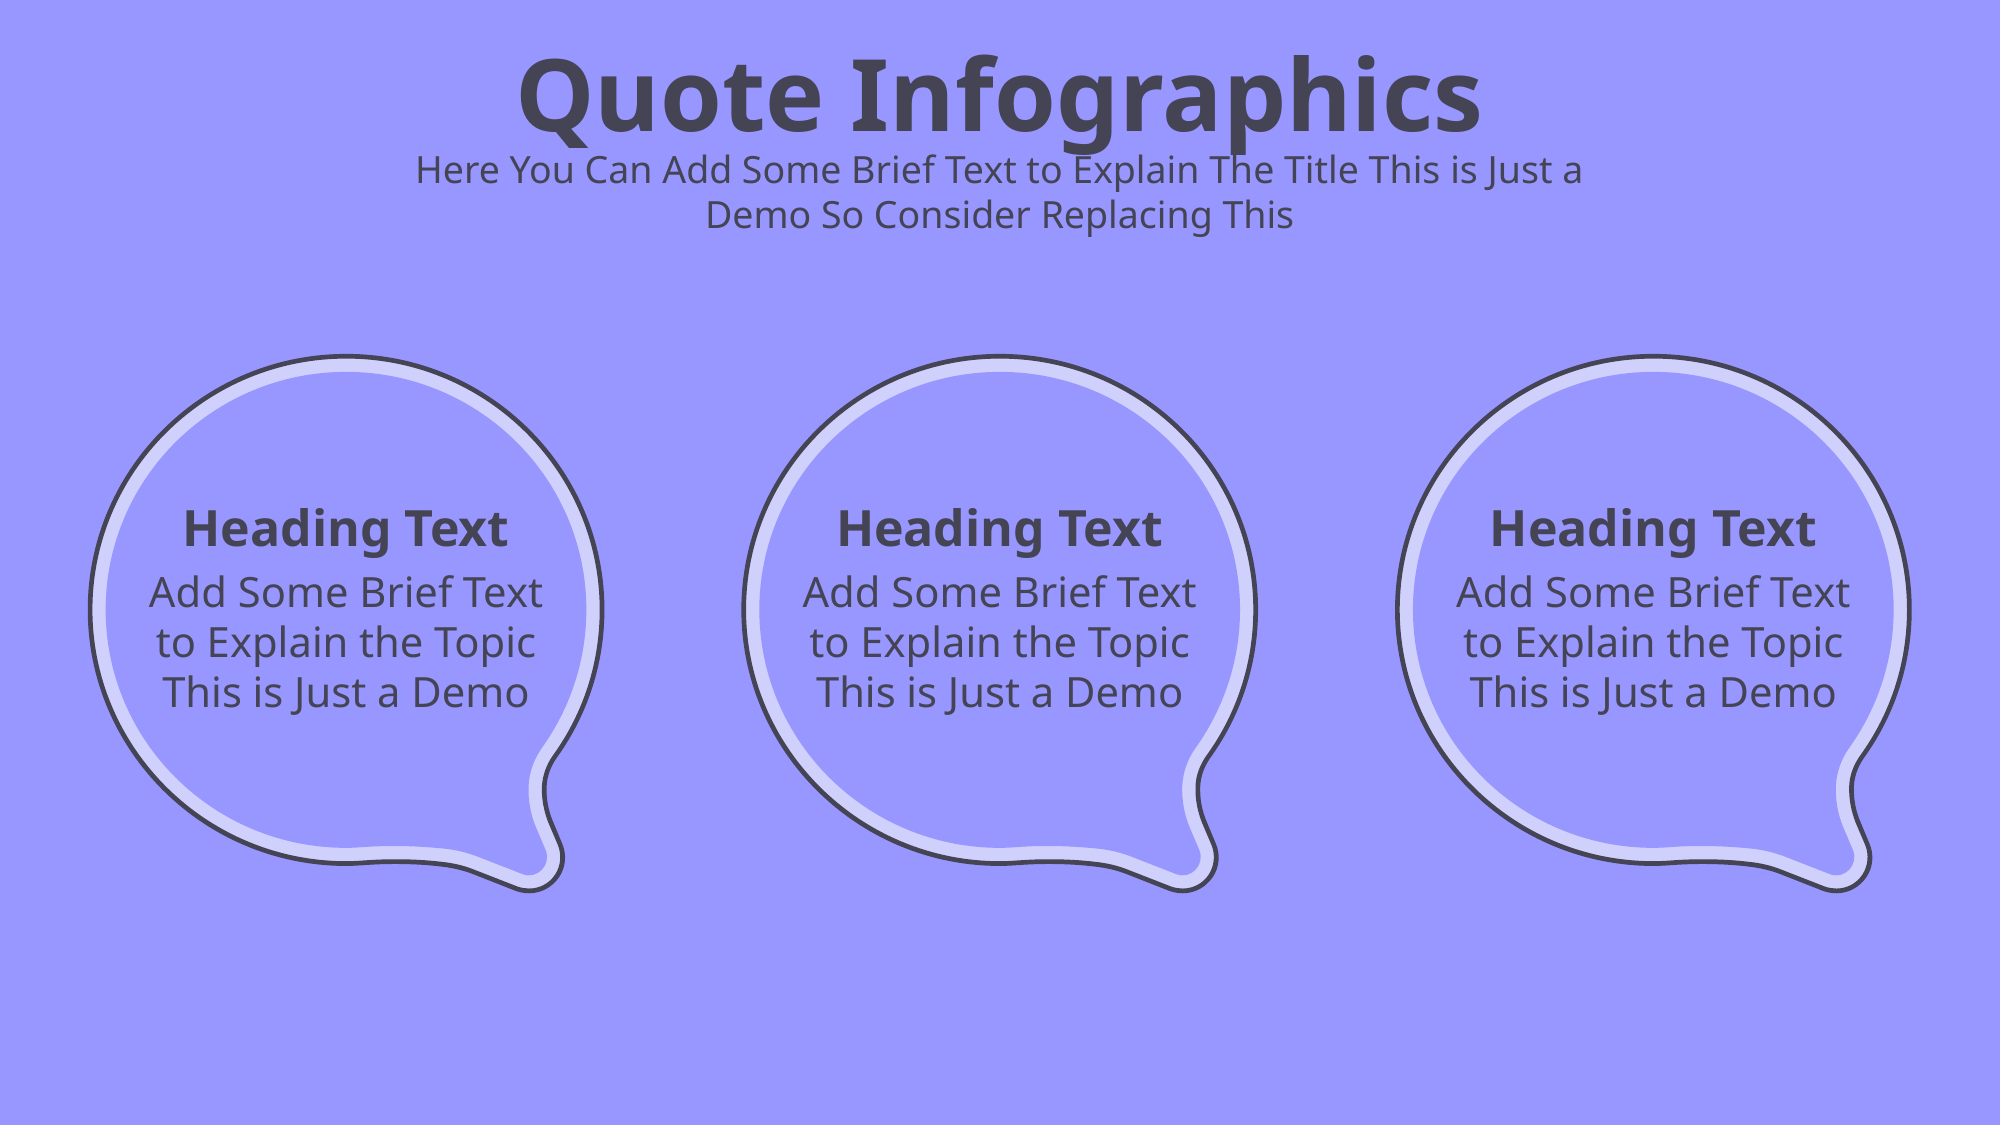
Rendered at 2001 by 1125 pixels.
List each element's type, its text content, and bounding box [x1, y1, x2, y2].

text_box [87, 353, 605, 894]
text_box Here You Can Add Some Brief Text to Explain The Title This is Just a Demo So Consider Replacing This [345, 138, 1655, 244]
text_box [777, 489, 1223, 776]
text_box Quote Infographics [416, 23, 1584, 138]
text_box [1395, 353, 1912, 894]
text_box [123, 489, 569, 776]
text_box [741, 353, 1259, 894]
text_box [1430, 489, 1876, 776]
